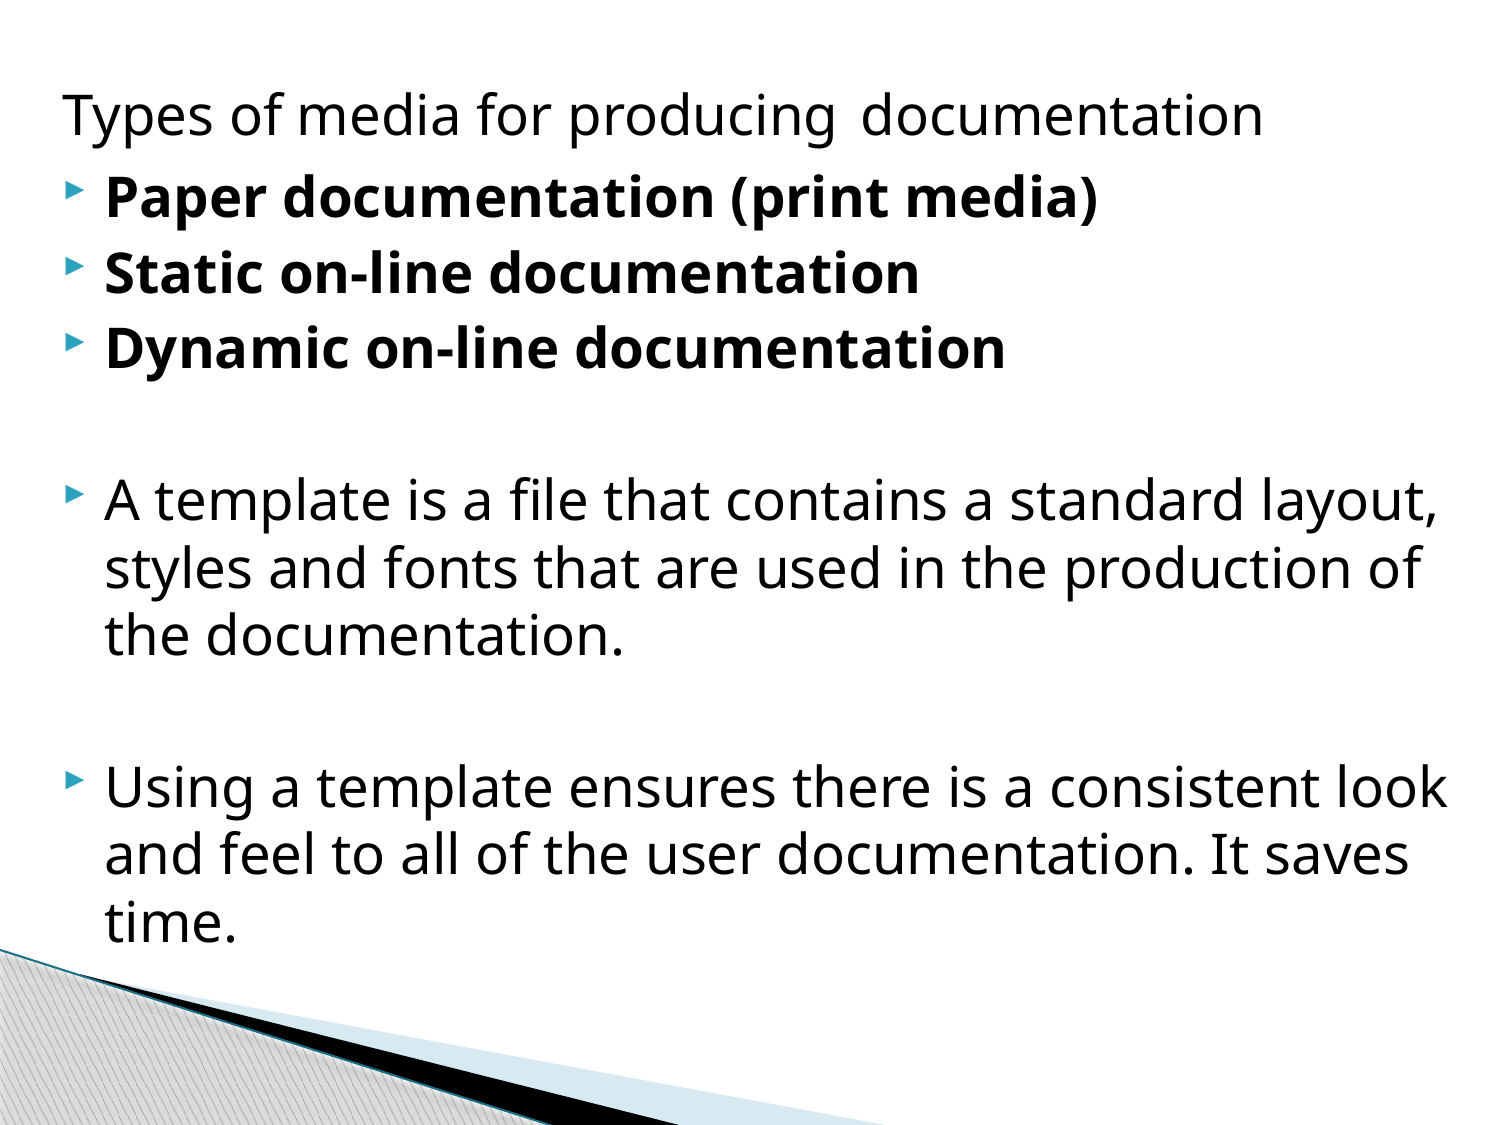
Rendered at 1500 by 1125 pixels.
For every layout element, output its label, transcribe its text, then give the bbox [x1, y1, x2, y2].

list Types of media for producing documentation Paper documentation (print media) Static on-line documentation Dynamic on-line documentation A template is a file that contains a standard layout, styles and fonts that are used in the production of the documentation. Using a template ensures there is a consistent look and feel to all of the user documentation. It saves time. [29, 42, 1483, 987]
